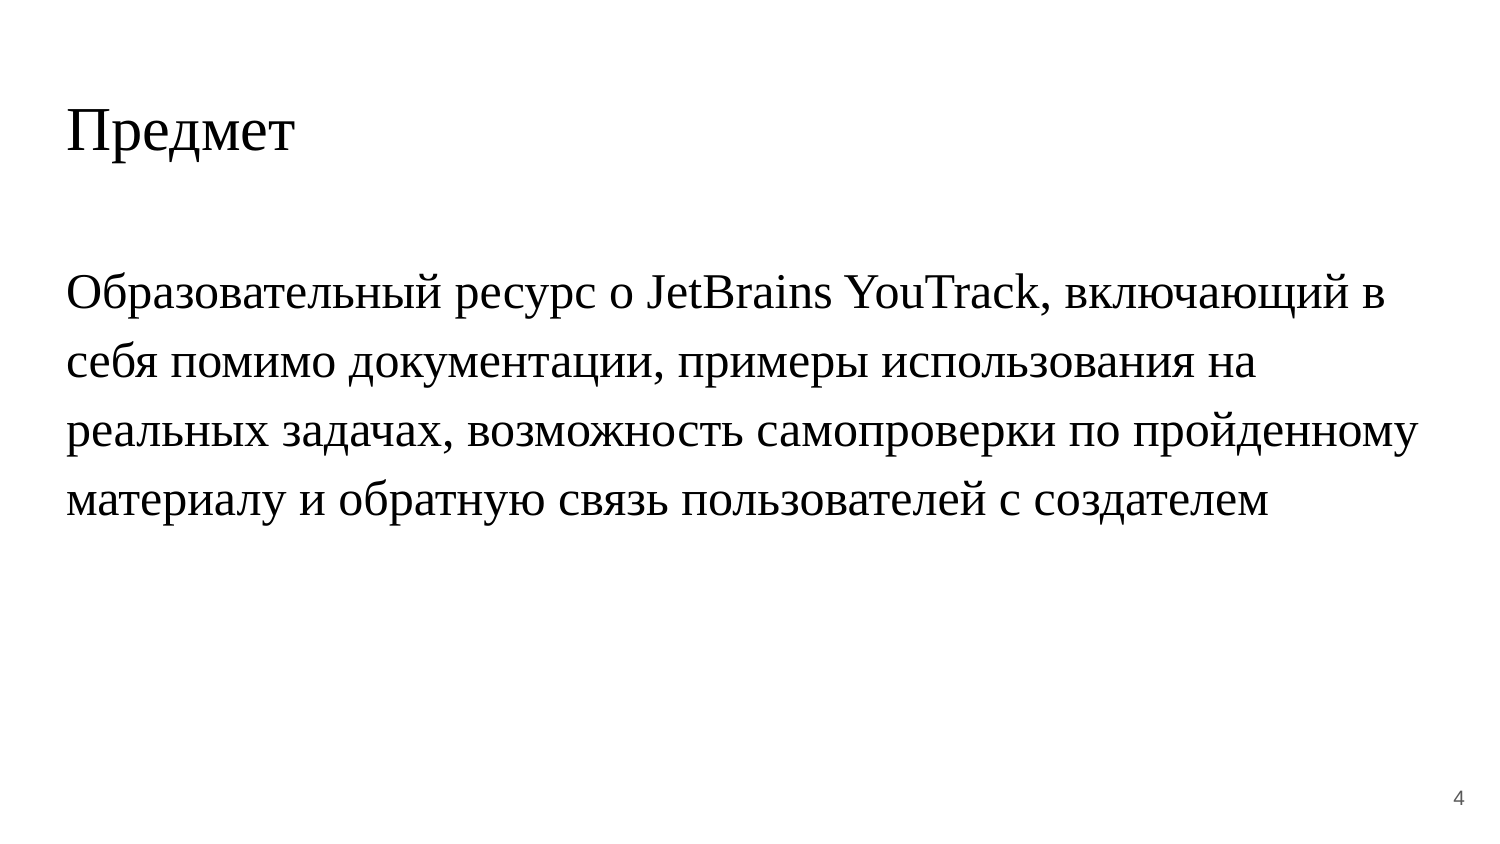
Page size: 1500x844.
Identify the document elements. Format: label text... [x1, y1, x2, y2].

list Образовательный ресурс о JetBrains YouTrack, включающий в себя помимо документации, примеры использования на реальных задачах, возможность самопроверки по пройденному материалу и обратную связь пользователей с создателем [51, 234, 1449, 656]
title Предмет [51, 72, 1449, 167]
slide_number 4 [1389, 764, 1480, 830]
